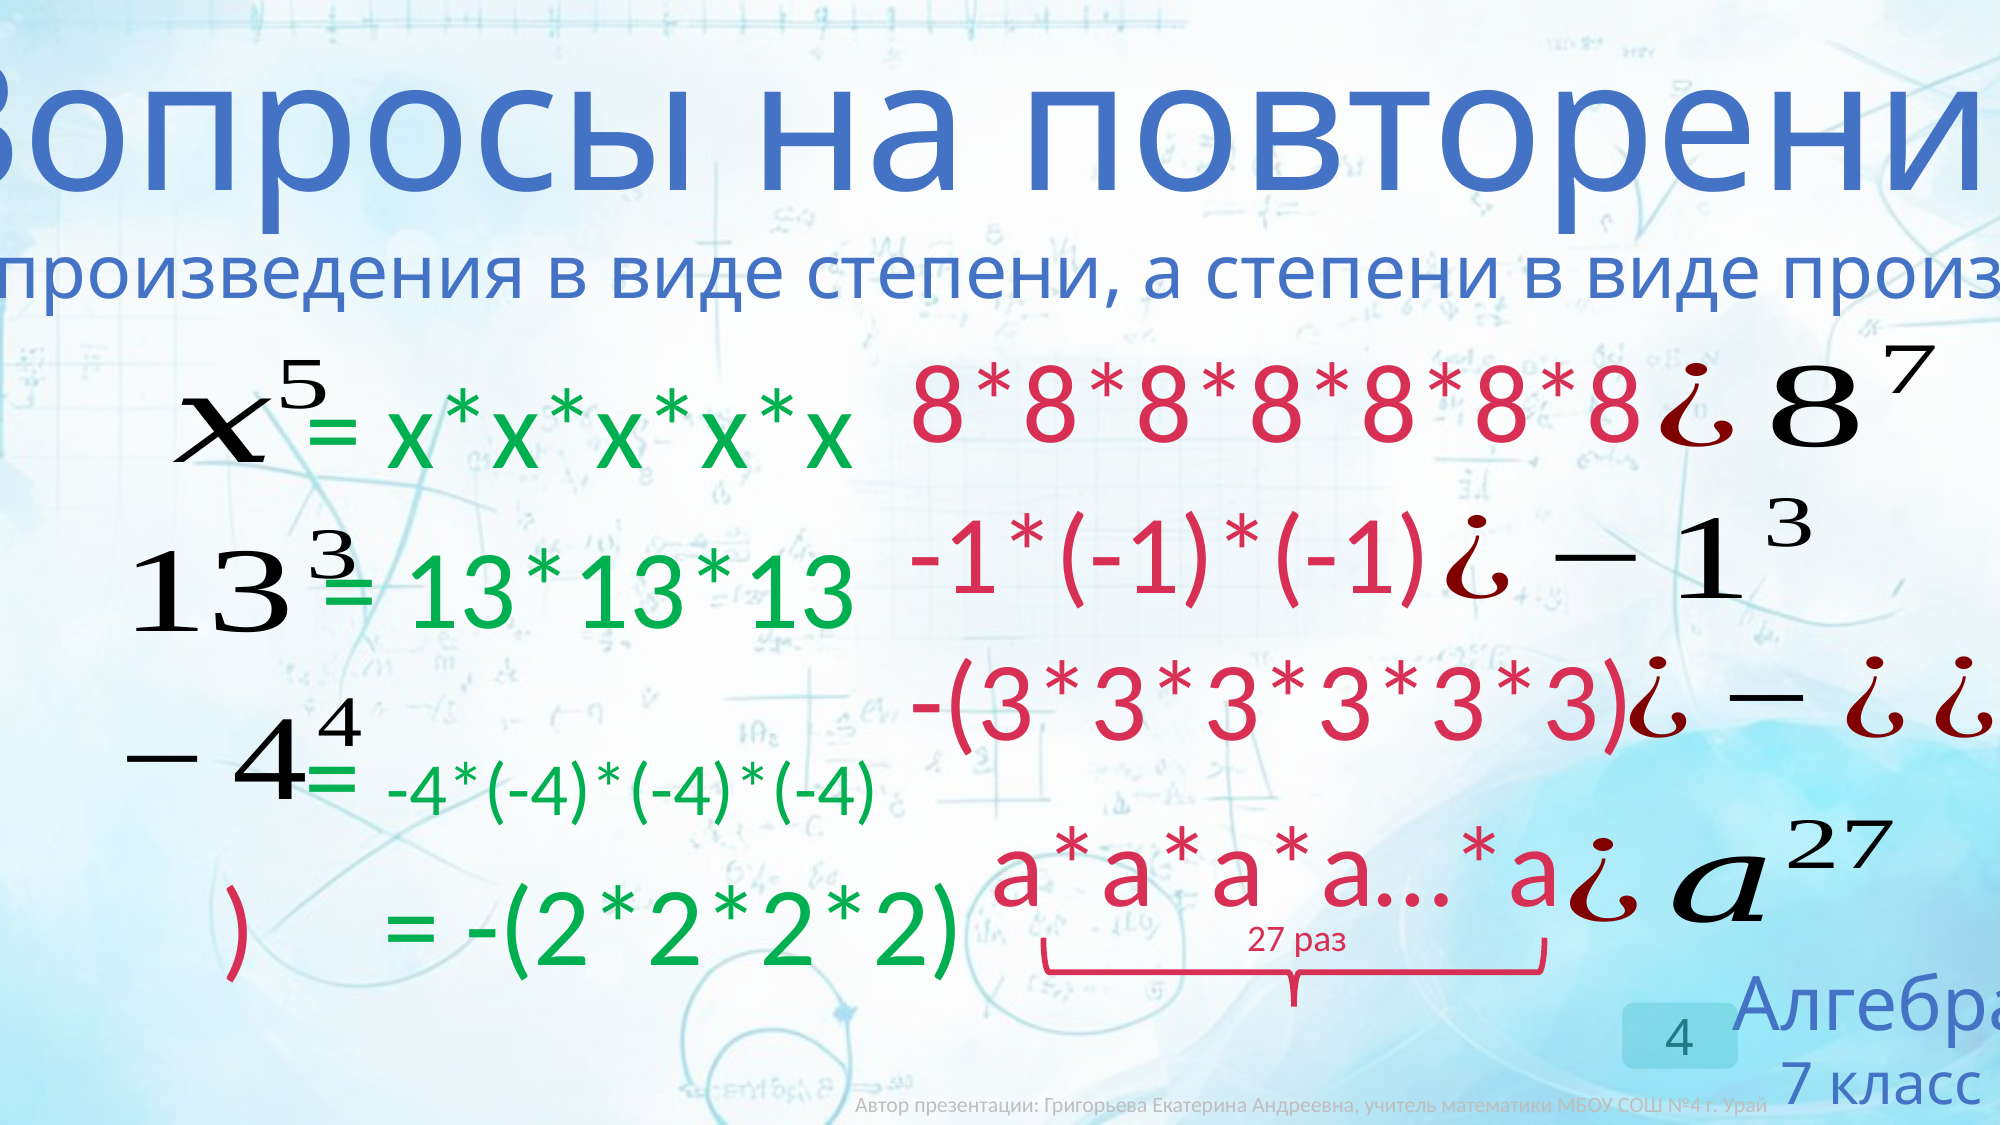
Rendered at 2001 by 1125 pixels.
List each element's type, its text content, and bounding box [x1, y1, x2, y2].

text_box -1*(-1)*(-1) [892, 473, 1446, 624]
text_box Вопросы на повторение [0, 0, 2000, 216]
text_box Запиши произведения в виде степени, а степени в виде произведений [0, 216, 2000, 322]
text_box Алгебра 7 класс [1717, 948, 2000, 1124]
text_box = -(2*2*2*2) [368, 845, 979, 996]
text_box = x*x*x*x*x [289, 348, 870, 499]
text_box = -4*(-4)*(-4)*(-4) [289, 695, 894, 846]
text_box 27 раз [1232, 906, 1363, 967]
text_box = 13*13*13 [305, 508, 872, 659]
text_box Автор презентации: Григорьева Екатерина Андреевна, учитель математики МБОУ СОШ №4 г. Урай [840, 1083, 1790, 1125]
text_box [1042, 937, 1546, 1007]
text_box -(3*3*3*3*3*3) [893, 619, 1649, 770]
text_box а*а*а*а…*а [975, 786, 1578, 937]
text_box 4 [1621, 1001, 1739, 1070]
text_box 8*8*8*8*8*8*8 [893, 322, 1660, 473]
